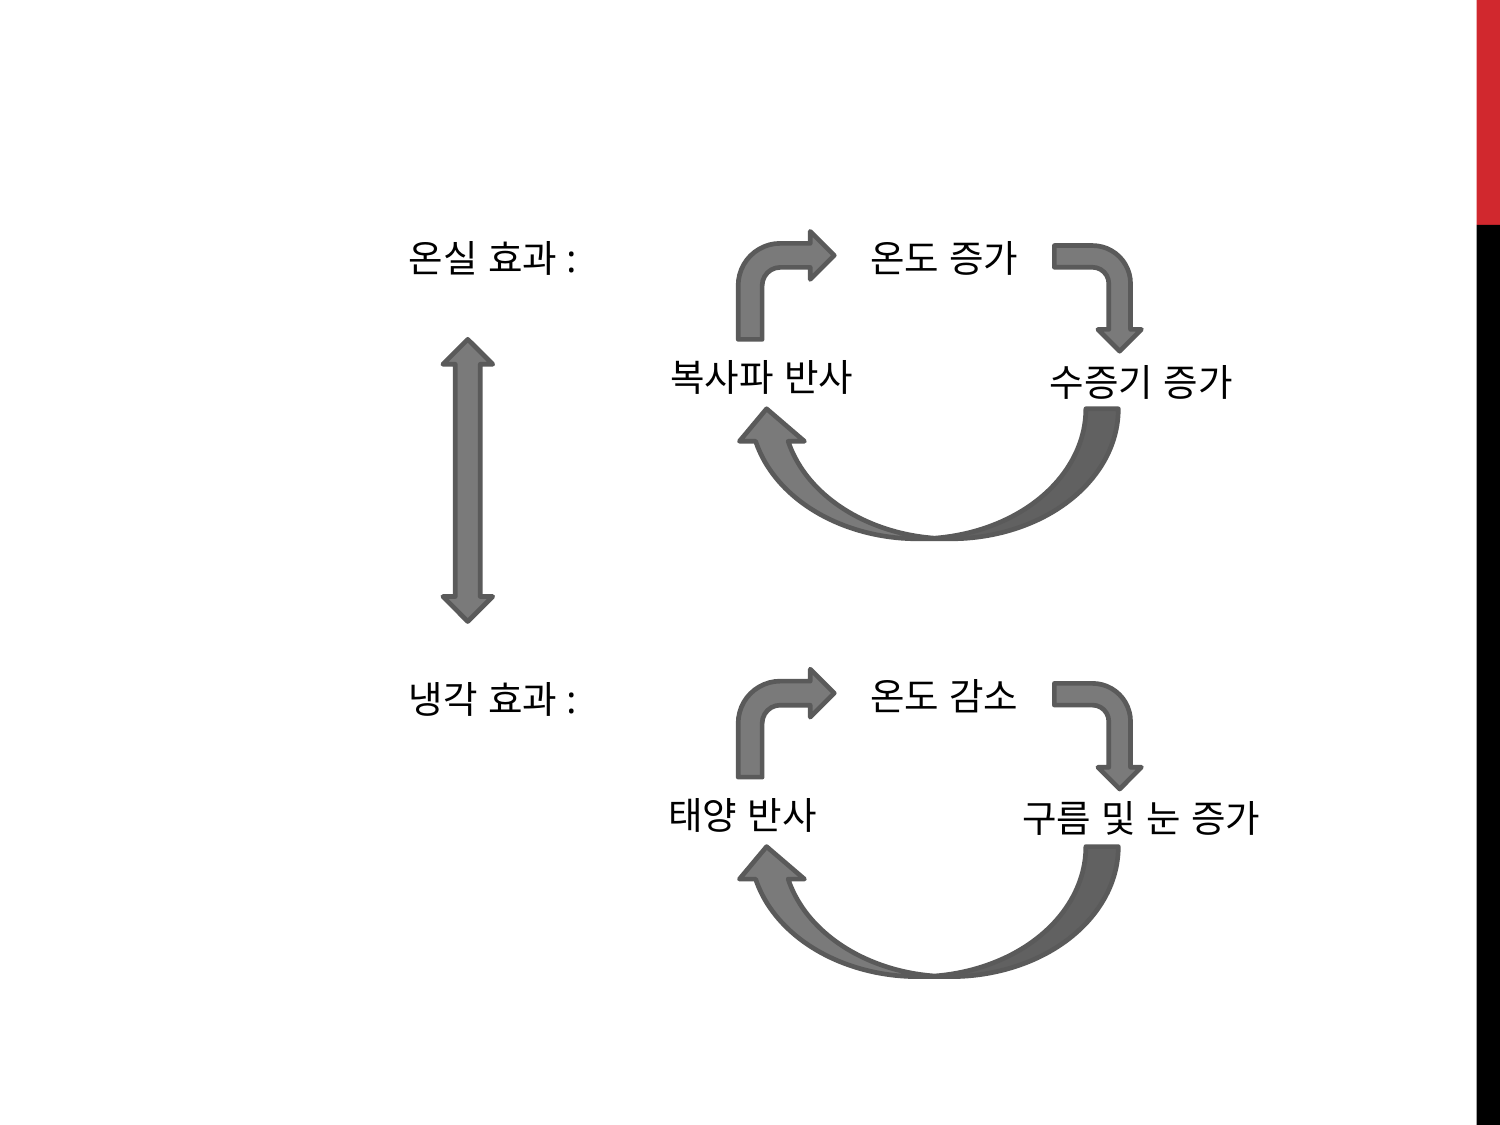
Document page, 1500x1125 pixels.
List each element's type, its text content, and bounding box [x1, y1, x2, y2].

text_box [737, 844, 1121, 979]
text_box [1052, 243, 1144, 354]
text_box [440, 336, 495, 624]
text_box 온도 감소 [855, 665, 1034, 726]
text_box 구름 및 눈 증가 [1007, 787, 1276, 848]
text_box 온도 증가 [855, 227, 1034, 288]
text_box [1052, 681, 1144, 792]
text_box 냉각 효과: [394, 669, 592, 729]
text_box [735, 229, 837, 342]
text_box [737, 406, 1121, 542]
text_box 복사파 반사 [655, 346, 869, 407]
text_box 온실 효과: [394, 227, 592, 288]
text_box 수증기 증가 [1035, 351, 1248, 411]
text_box 태양 반사 [653, 784, 832, 845]
text_box [735, 666, 837, 780]
